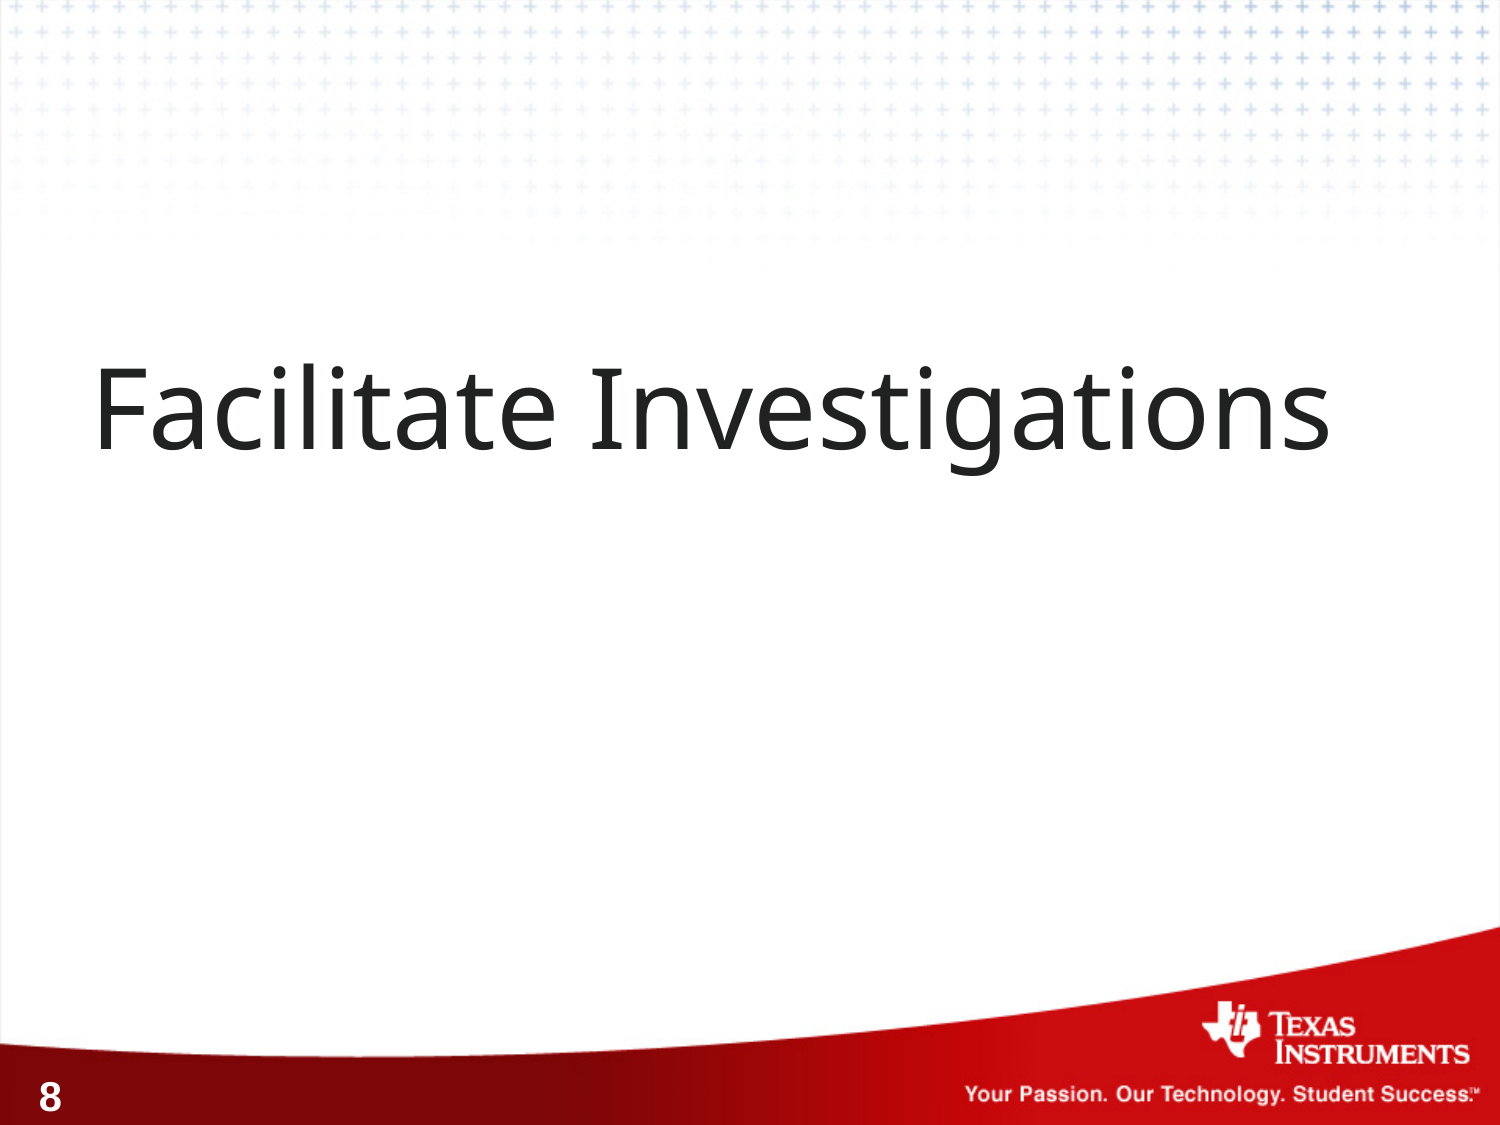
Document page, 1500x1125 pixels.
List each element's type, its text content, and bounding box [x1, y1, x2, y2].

picture [0, 0, 1500, 1125]
list Facilitate Investigations [74, 186, 1351, 975]
